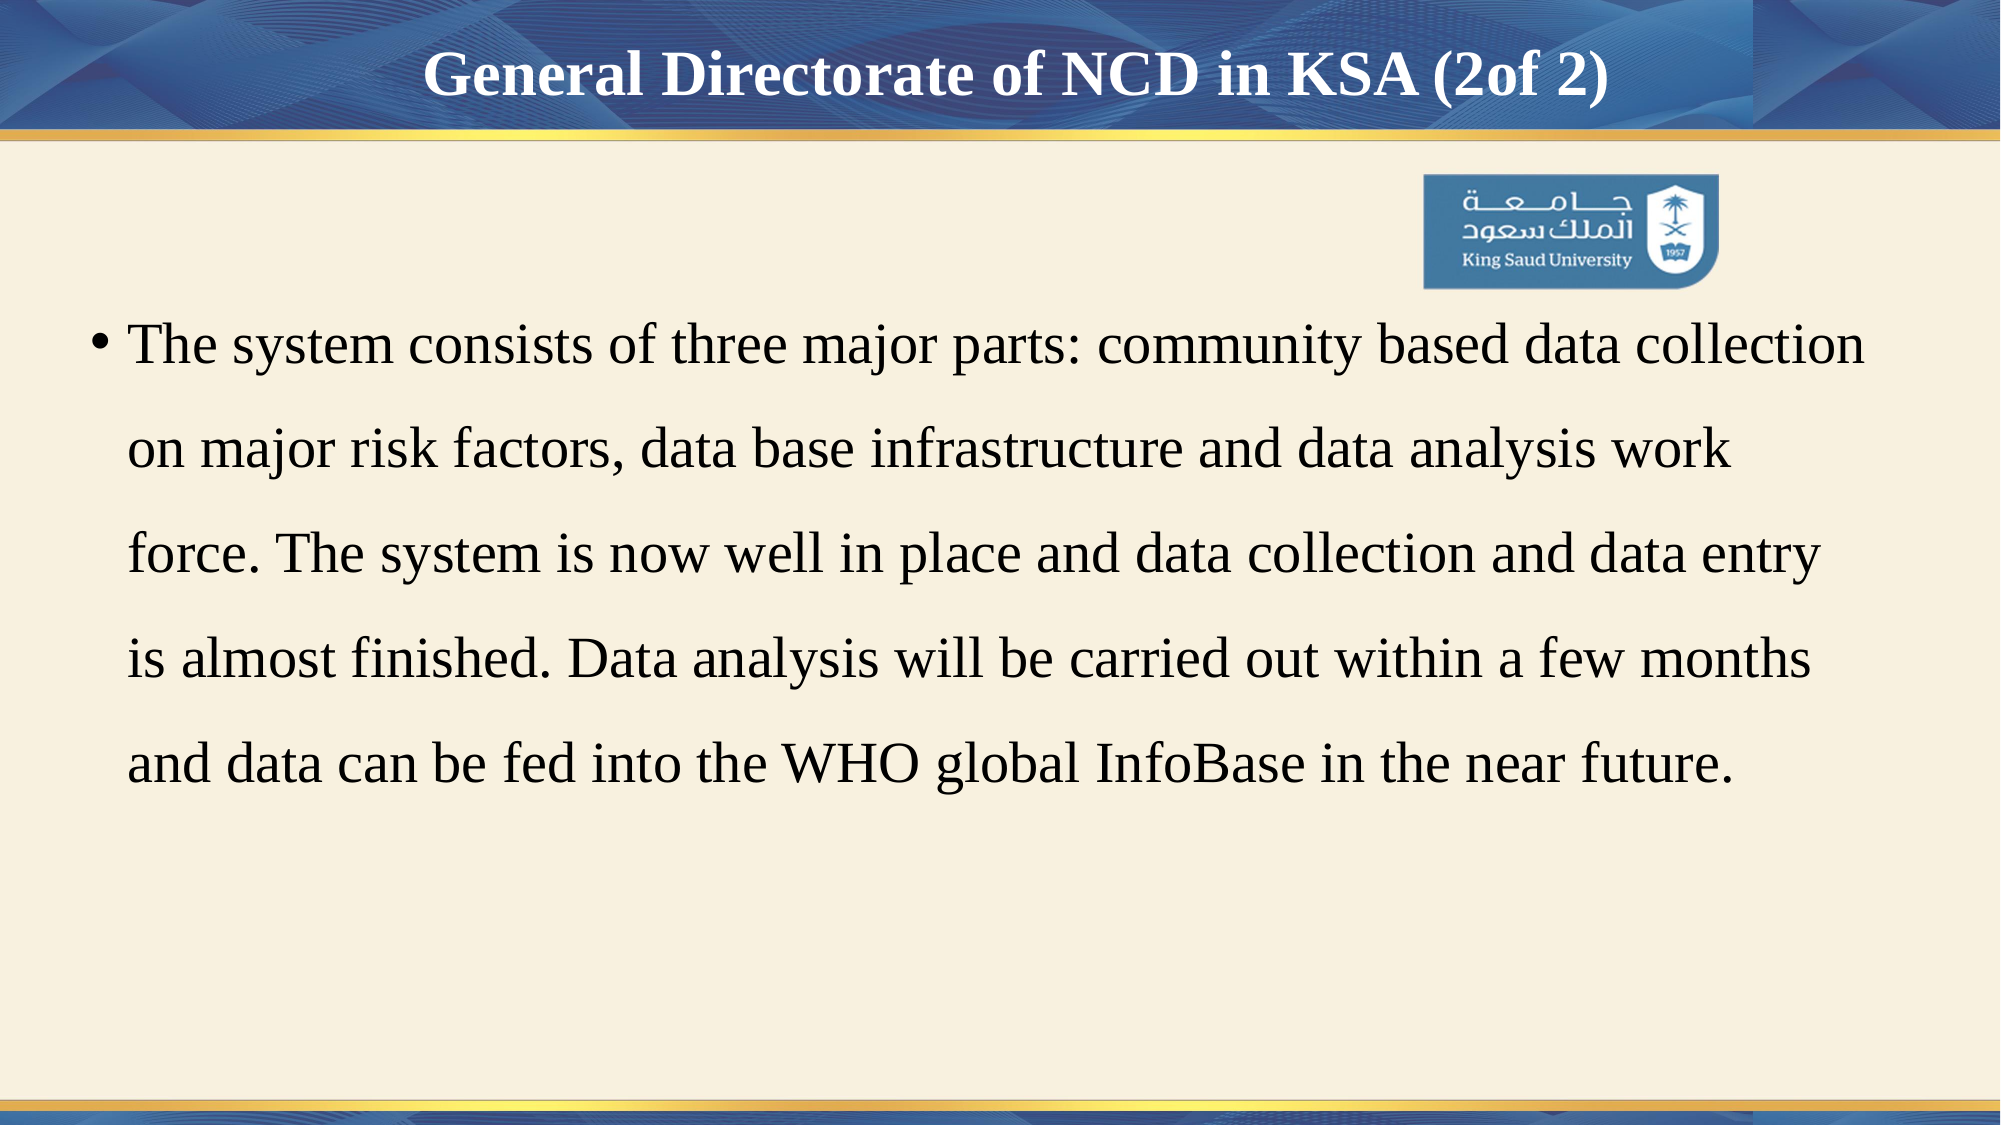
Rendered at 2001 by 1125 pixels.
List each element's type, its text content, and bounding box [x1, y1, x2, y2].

list The system consists of three major parts: community based data collection on major risk factors, data base infrastructure and data analysis work force. The system is now well in place and data collection and data entry is almost finished. Data analysis will be carried out within a few months and data can be fed into the WHO global InfoBase in the near future. [75, 262, 1883, 1011]
text_box General Directorate of NCD in KSA (2of 2) [366, 6, 1667, 144]
picture [0, 0, 2001, 1125]
